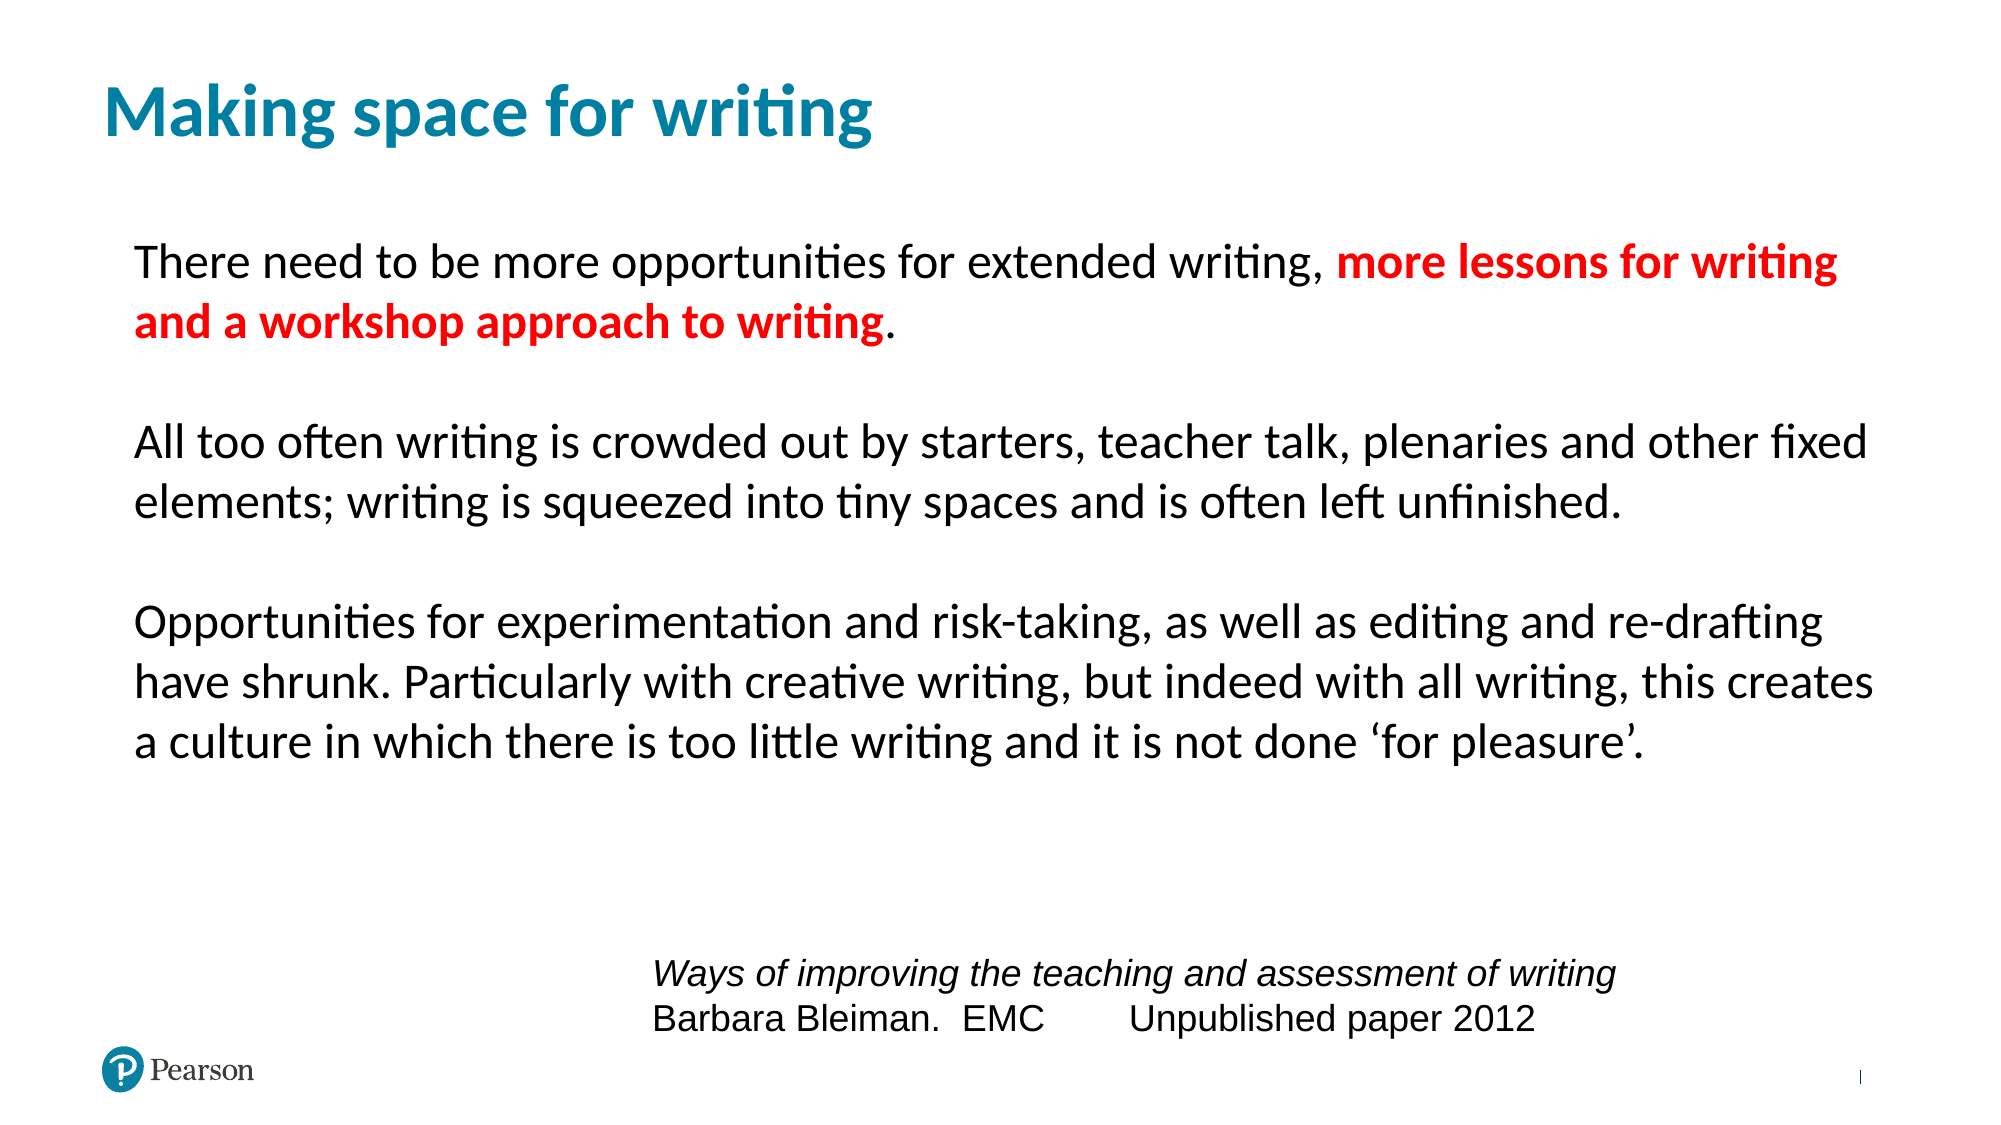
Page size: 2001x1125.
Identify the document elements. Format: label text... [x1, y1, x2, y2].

text_box Ways of improving the teaching and assessment of writing Barbara Bleiman. EMC Unpublished paper 2012 [637, 941, 1632, 1047]
title Making space for writing [103, 68, 1863, 288]
list There need to be more opportunities for extended writing, more lessons for writing and a workshop approach to writing. All too often writing is crowded out by starters, teacher talk, plenaries and other fixed elements; writing is squeezed into tiny spaces and is often left unfinished. Opportunities for experimentation and risk-taking, as well as editing and re-drafting have shrunk. Particularly with creative writing, but indeed with all writing, this creates a culture in which there is too little writing and it is not done ‘for pleasure’. [133, 228, 1893, 942]
